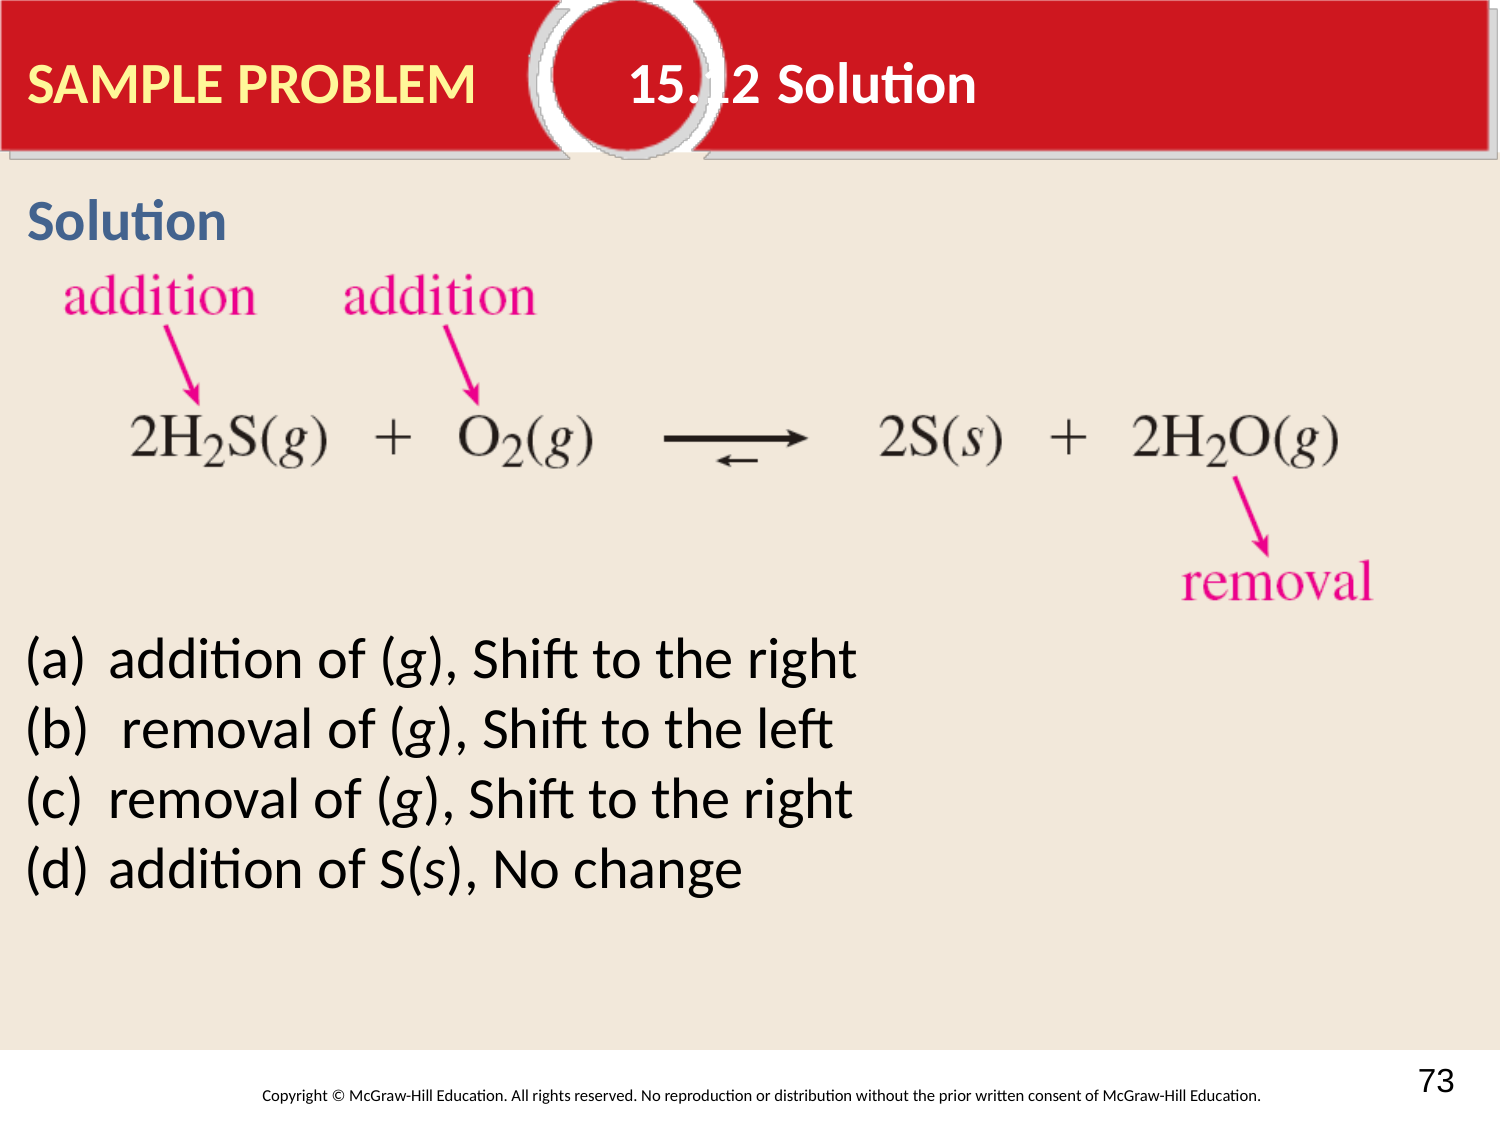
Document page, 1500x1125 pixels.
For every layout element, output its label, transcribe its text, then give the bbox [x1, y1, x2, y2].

title SAMPLE PROBLEM 15.12 Solution [12, 37, 1475, 125]
picture [0, 0, 1500, 162]
list Solution [12, 174, 1478, 363]
picture [49, 268, 1388, 624]
